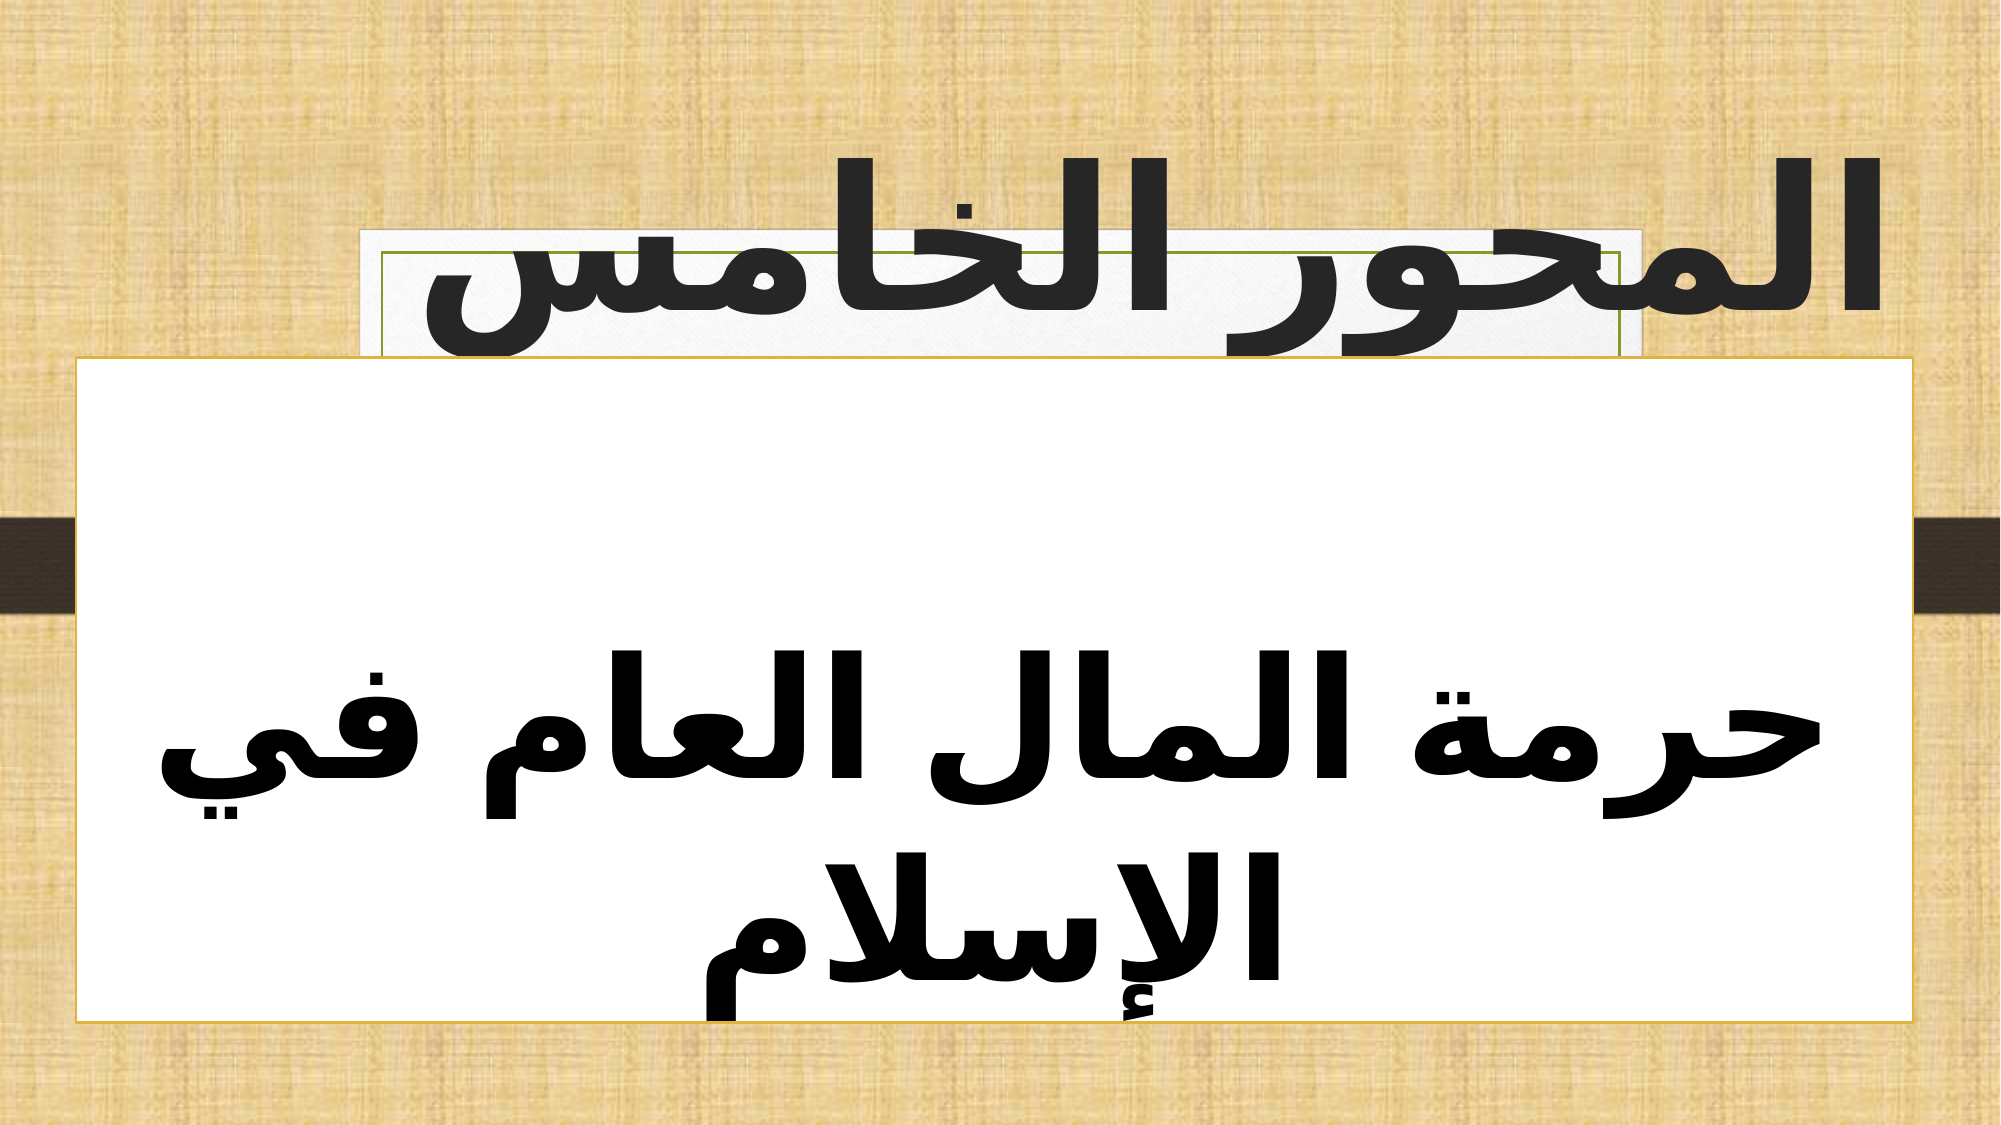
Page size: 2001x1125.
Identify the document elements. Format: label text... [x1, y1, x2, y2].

picture [0, 0, 2001, 1125]
title المحور الخامس [221, 80, 1913, 356]
subtitle حرمة المال العام في الإسلام [75, 356, 1914, 1024]
